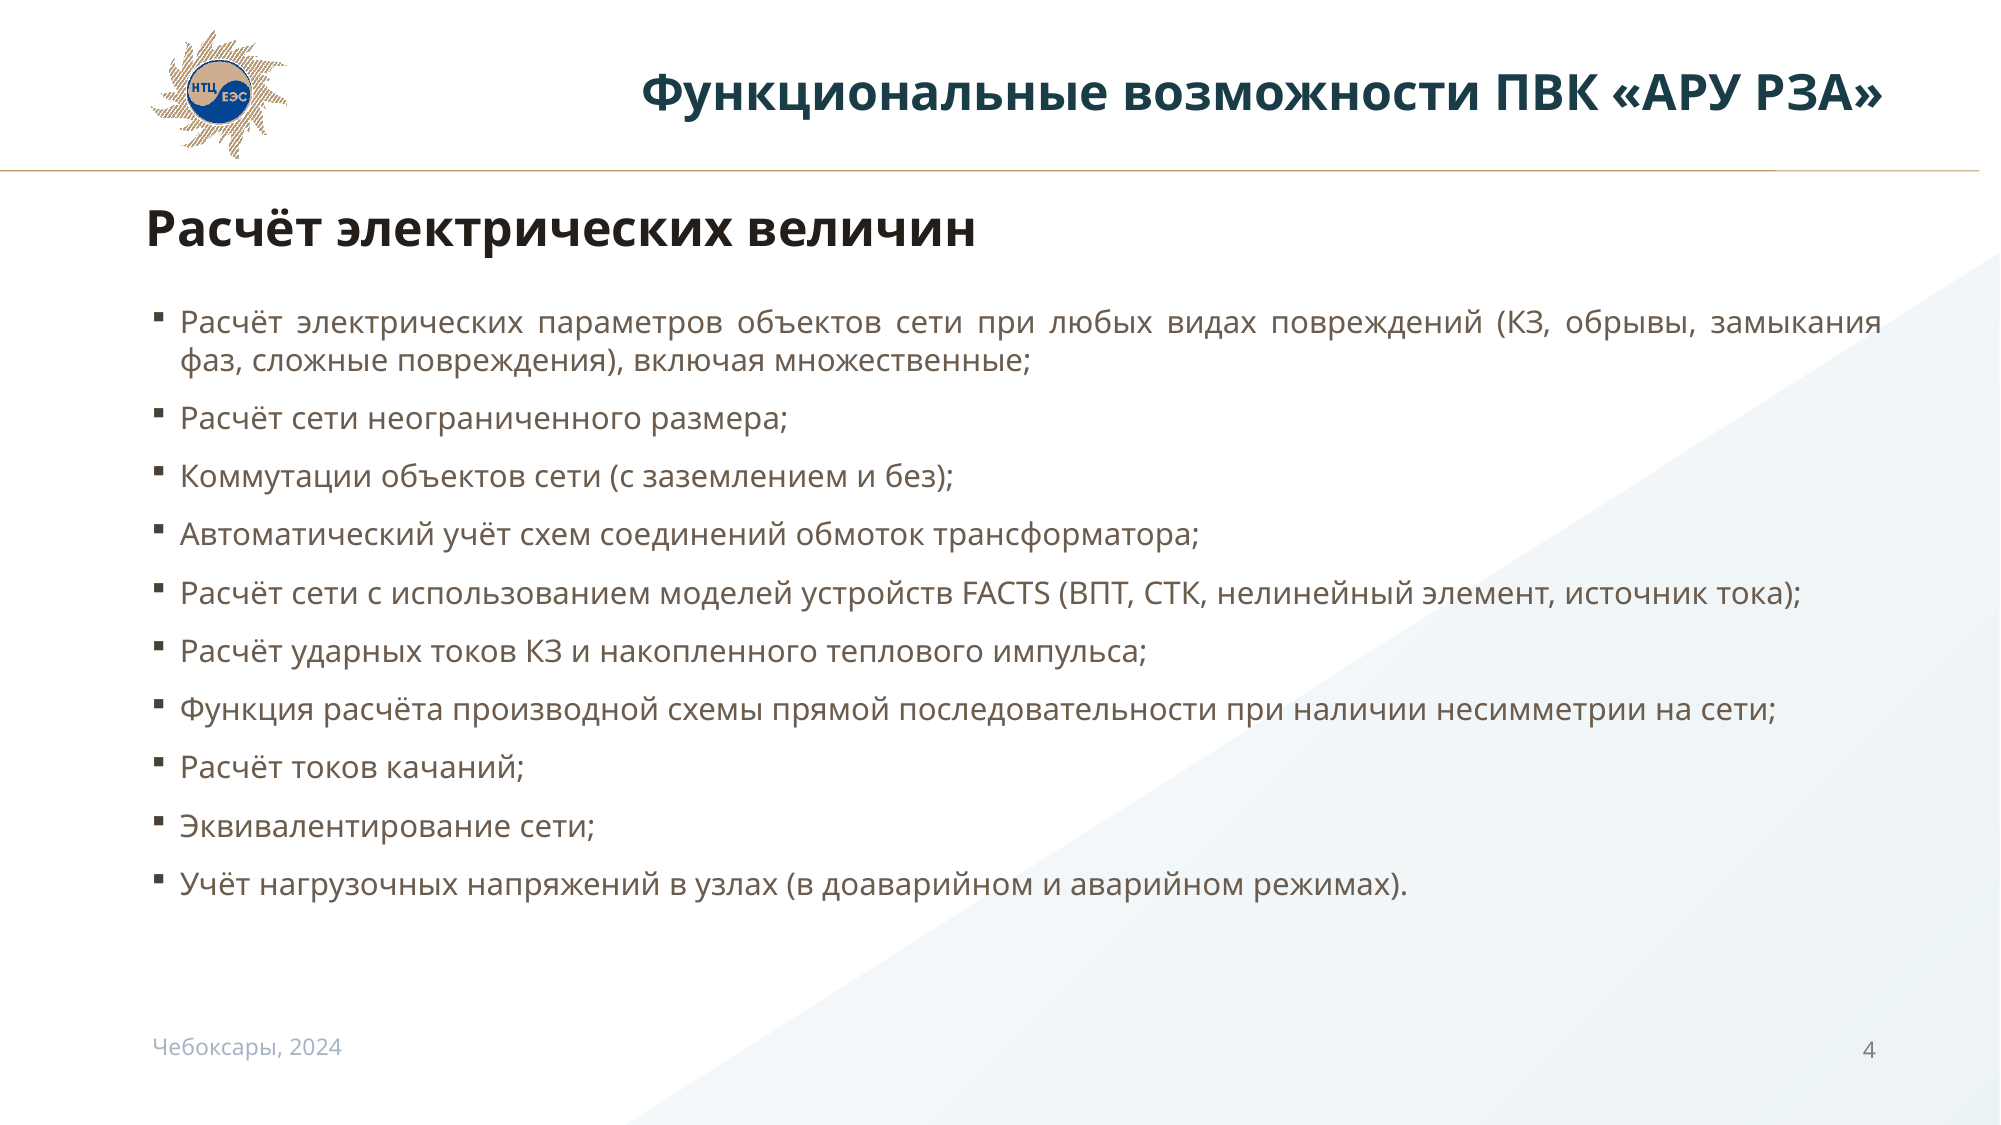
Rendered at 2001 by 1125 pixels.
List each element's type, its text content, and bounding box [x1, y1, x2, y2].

slide_number 4 [1685, 1031, 1877, 1071]
text_box Чебоксары, 2024 [152, 1031, 832, 1070]
text_box Функциональные возможности ПВК «АРУ РЗА» [504, 54, 1885, 128]
title Расчёт электрических величин [145, 196, 1874, 274]
picture [149, 28, 287, 162]
list Расчёт электрических параметров объектов сети при любых видах повреждений (КЗ, обрывы, замыкания фаз, сложные повреждения), включая множественные; Расчёт сети неограниченного размера; Коммутации объектов сети (с заземлением и без); Автоматический учёт схем соединений обмоток трансформатора; Расчёт сети с использованием моделей устройств FACTS (ВПТ, СТК, нелинейный элемент, источник тока); Расчёт ударных токов КЗ и накопленного теплового импульса; Функция расчёта производной схемы прямой последовательности при наличии несимметрии на сети; Расчёт токов качаний; Эквивалентирование сети; Учёт нагрузочных напряжений в узлах (в доаварийном и аварийном режимах). [151, 302, 1885, 1023]
